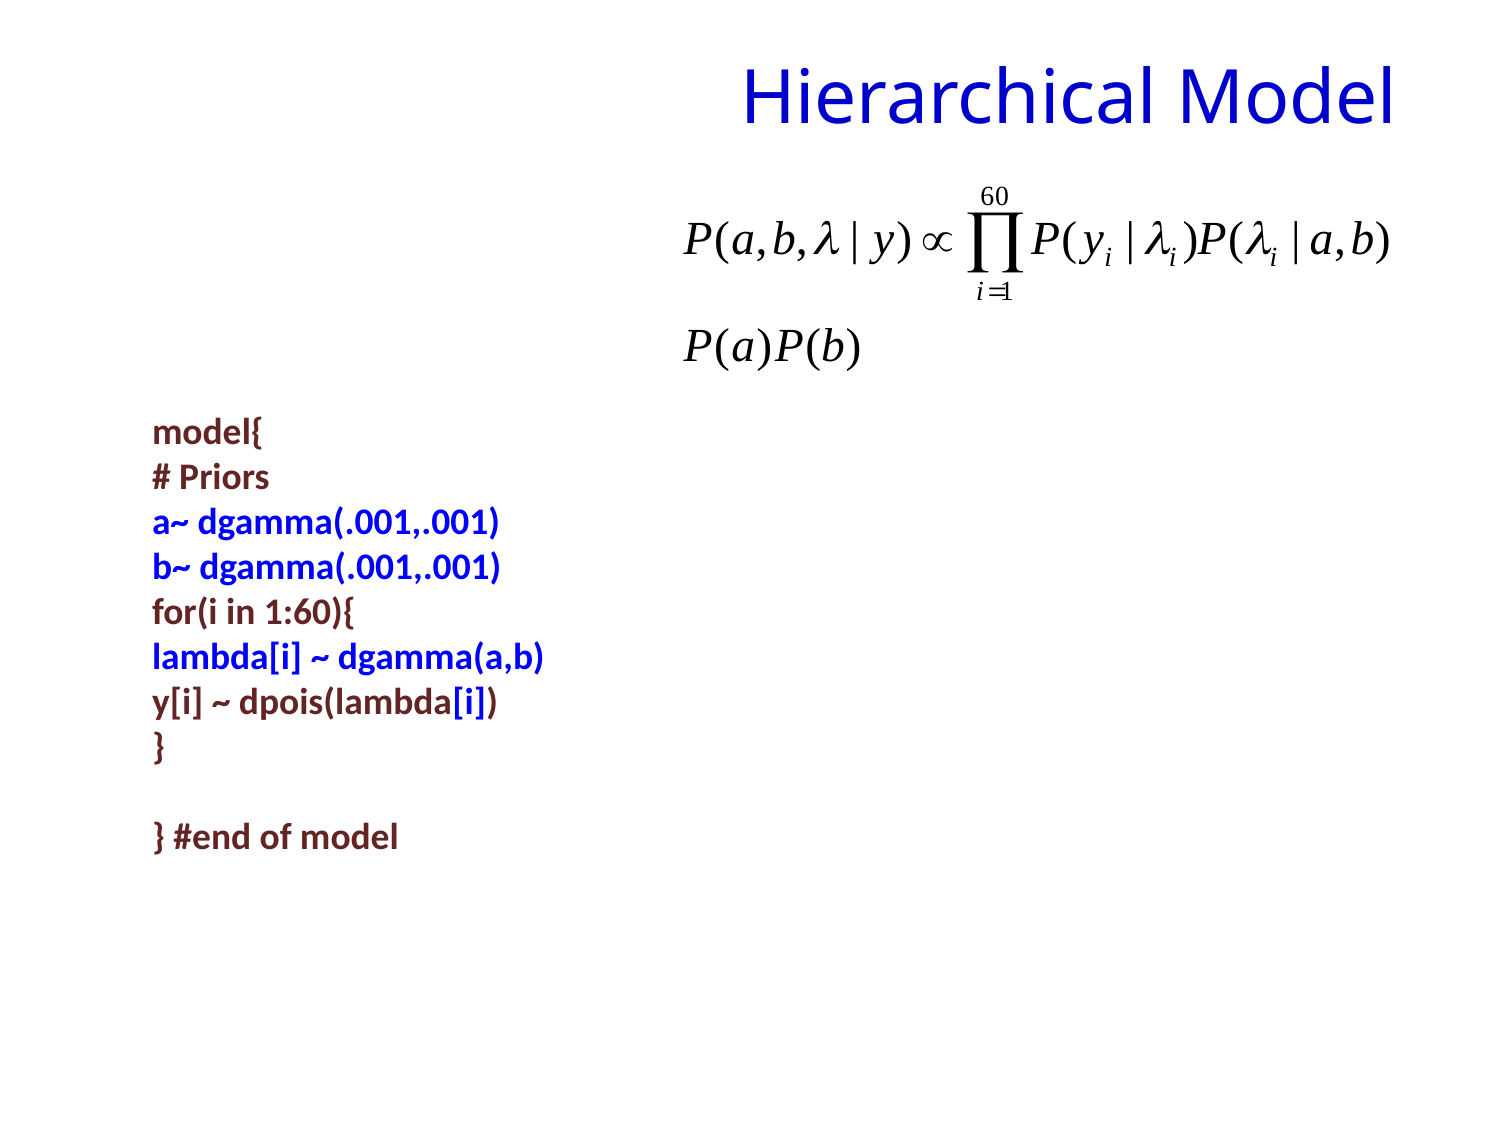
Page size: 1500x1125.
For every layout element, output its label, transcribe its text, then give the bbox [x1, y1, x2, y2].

text_box model{ # Priors a~ dgamma(.001,.001) b~ dgamma(.001,.001) for(i in 1:60){ lambda[i] ~ dgamma(a,b) y[i] ~ dpois(lambda[i]) } } #end of model [137, 399, 1475, 865]
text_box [674, 174, 1401, 382]
title Hierarchical Model [62, 0, 1413, 188]
